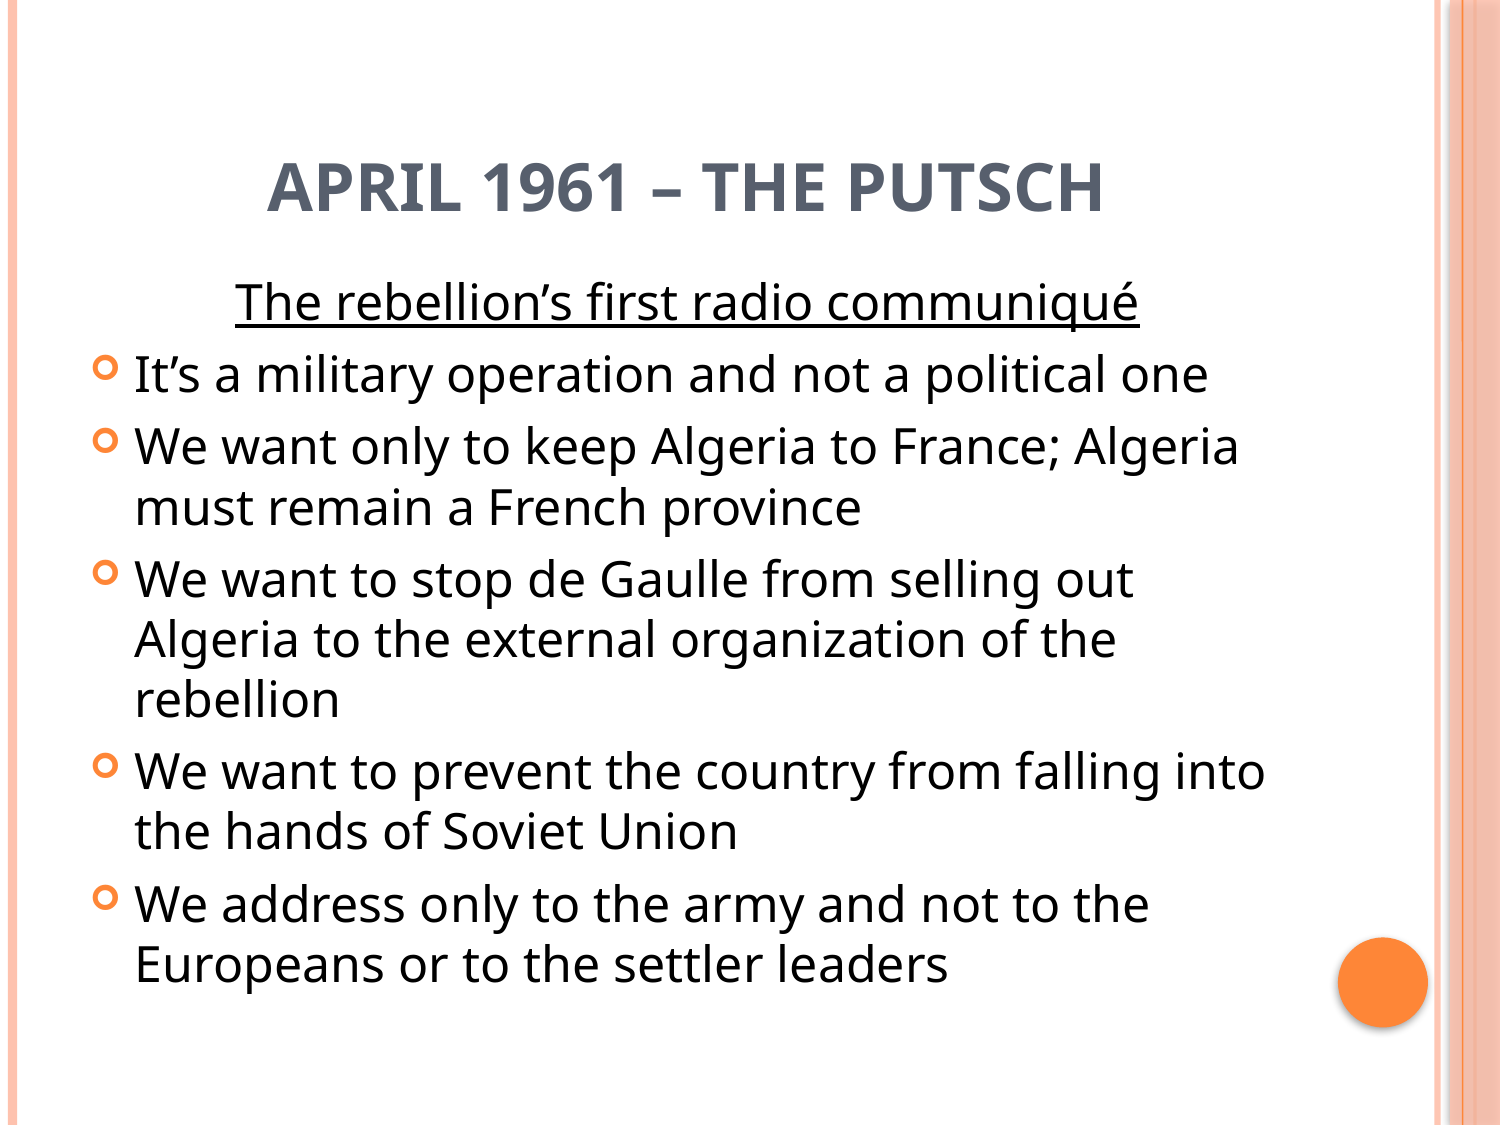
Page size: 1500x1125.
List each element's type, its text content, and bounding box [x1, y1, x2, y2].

title APRIL 1961 – THE PUTSCH [75, 45, 1300, 233]
list The rebellion’s first radio communiqué It’s a military operation and not a political one We want only to keep Algeria to France; Algeria must remain a French province We want to stop de Gaulle from selling out Algeria to the external organization of the rebellion We want to prevent the country from falling into the hands of Soviet Union We address only to the army and not to the Europeans or to the settler leaders [75, 262, 1300, 1062]
